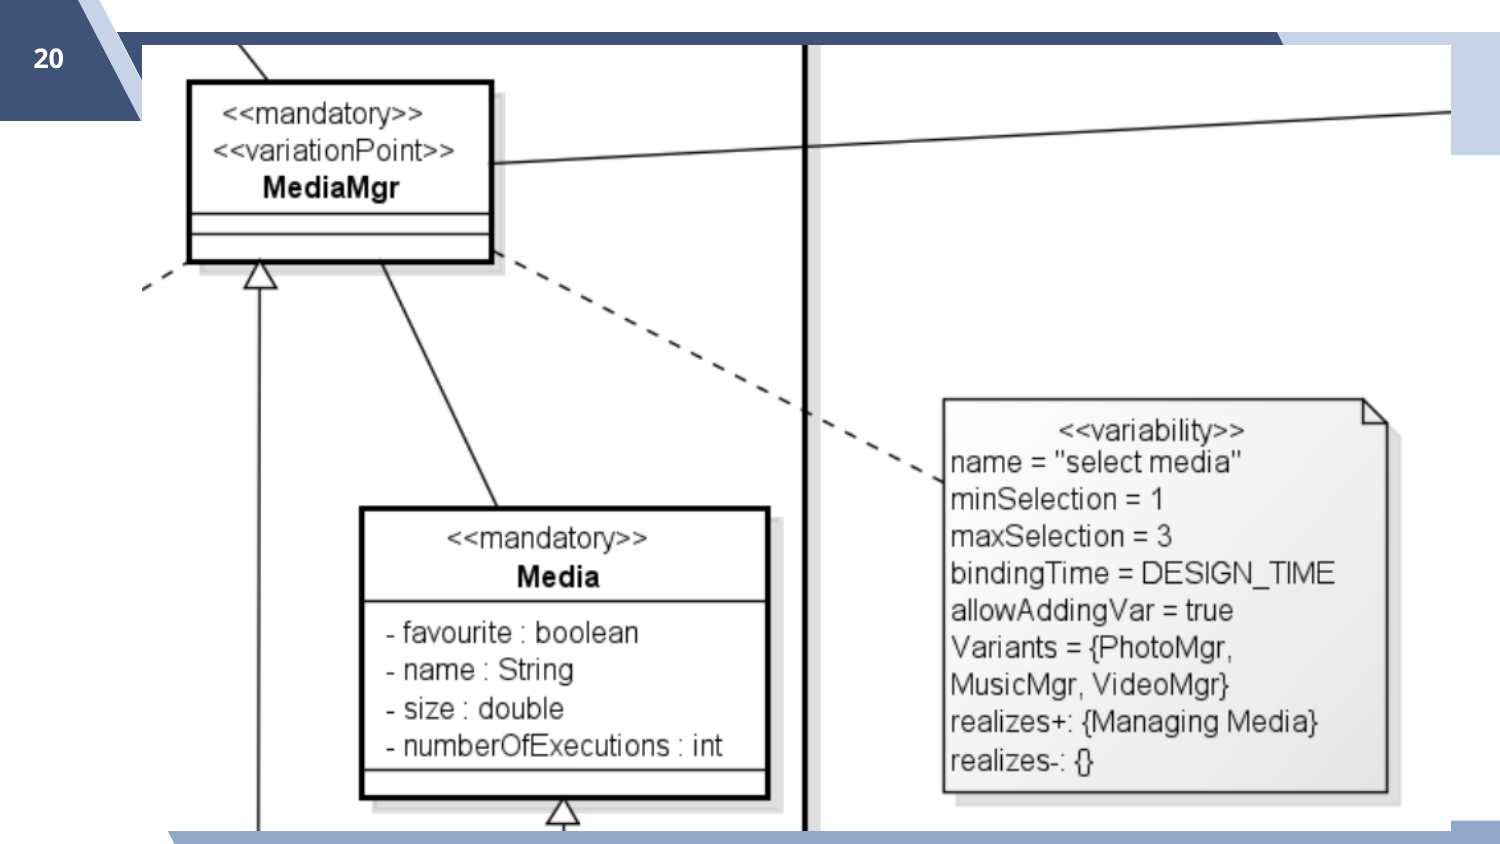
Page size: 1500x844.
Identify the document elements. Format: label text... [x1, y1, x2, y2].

picture [141, 45, 1451, 832]
slide_number ‹#› [0, 0, 98, 121]
